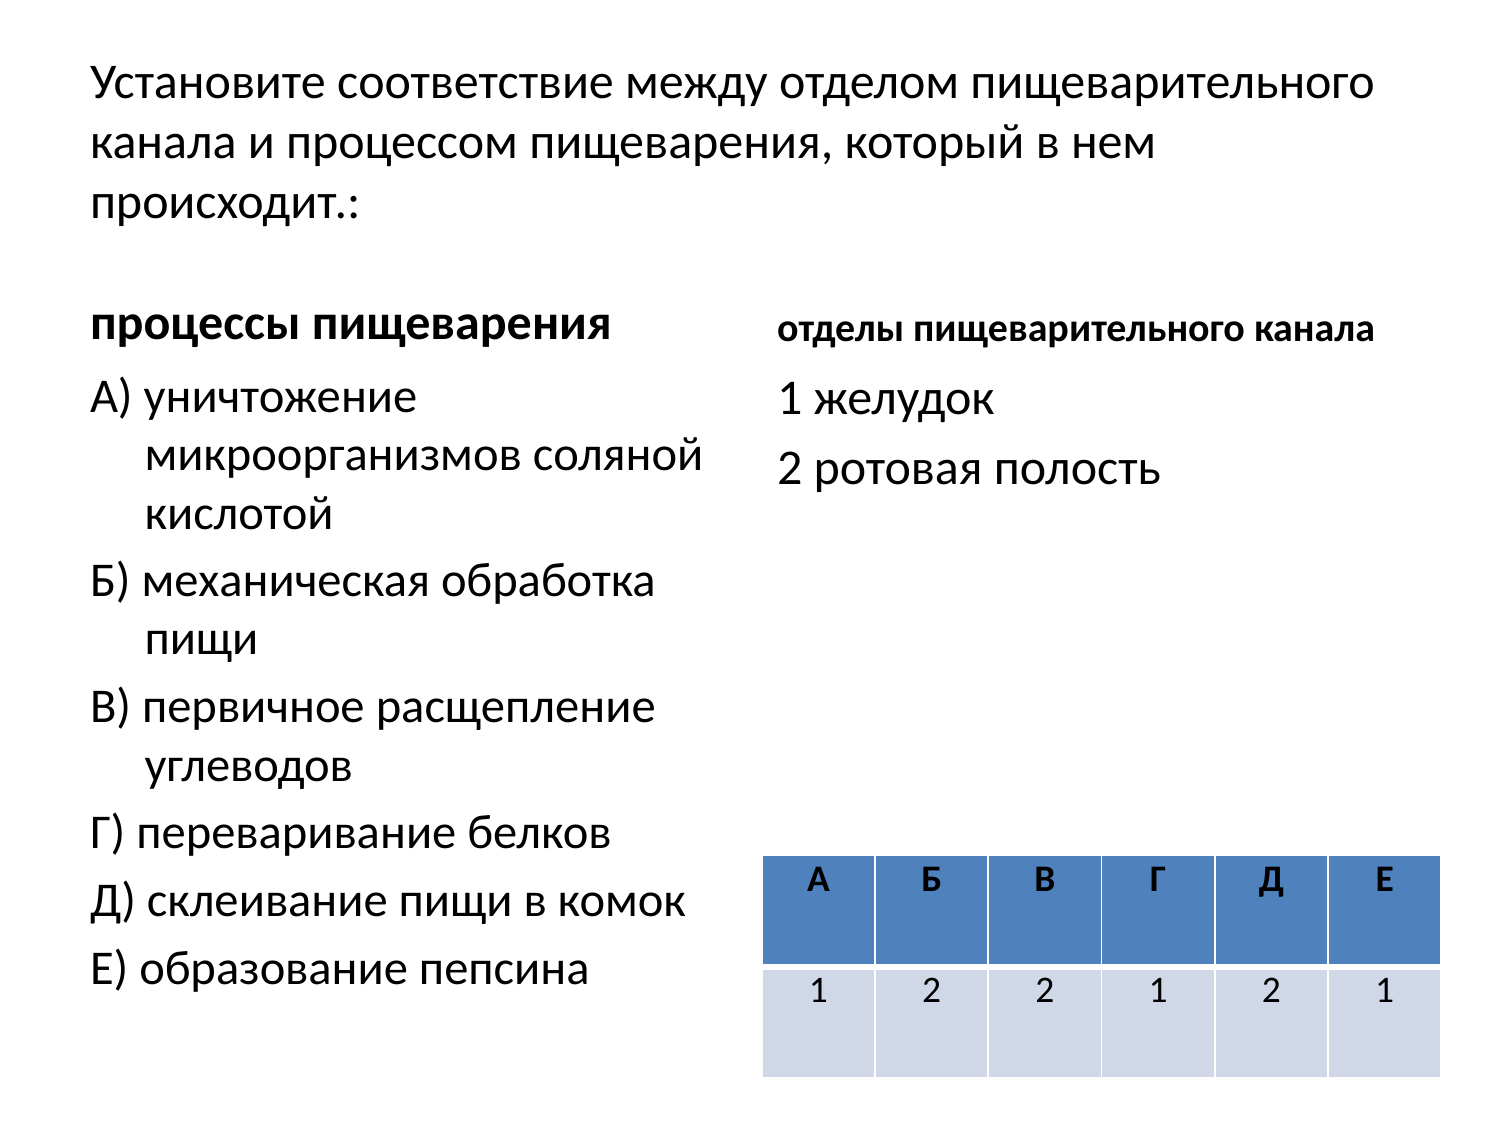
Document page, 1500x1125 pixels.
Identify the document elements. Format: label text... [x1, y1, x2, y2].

table_cell 2 [1216, 970, 1327, 1077]
table_header В [989, 856, 1101, 964]
table_cell 1 [763, 970, 874, 1077]
table_cell 1 [1102, 970, 1214, 1077]
table_header А [763, 856, 874, 964]
title Установите соответствие между отделом пищеварительного канала и процессом пищеварения, который в нем происходит.: [75, 45, 1425, 233]
table_header Д [1216, 856, 1327, 964]
list процессы пищеварения [75, 251, 738, 356]
table_cell 2 [989, 970, 1101, 1077]
table_header Е [1329, 856, 1440, 964]
table_cell 1 [1329, 970, 1440, 1077]
list отделы пищеварительного канала [761, 251, 1425, 356]
table_cell 2 [876, 970, 987, 1077]
table_header Г [1102, 856, 1214, 964]
list А) уничтожение микроорганизмов соляной кислотой Б) механическая обработка пищи В) первичное расщепление углеводов Г) переваривание белков Д) склеивание пищи в комок Е) образование пепсина [75, 356, 738, 1005]
list 1 желудок 2 ротовая полость [761, 356, 1425, 563]
table_header Б [876, 856, 987, 964]
